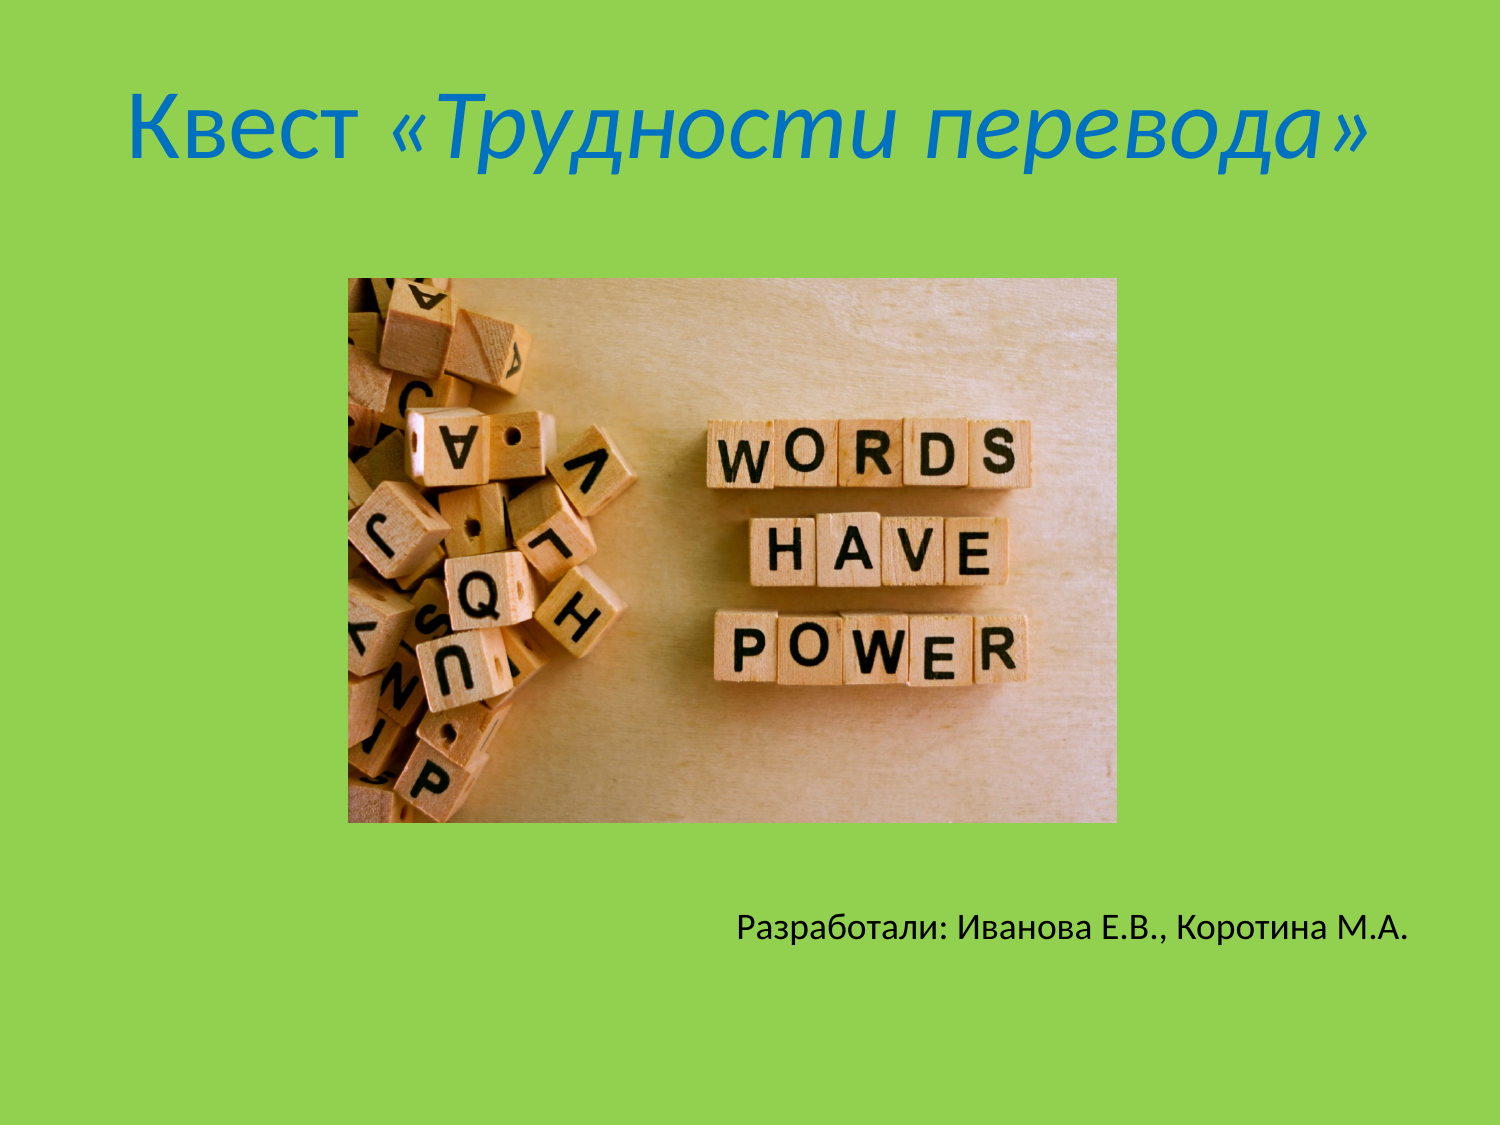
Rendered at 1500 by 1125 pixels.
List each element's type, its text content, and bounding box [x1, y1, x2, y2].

title Квест «Трудности перевода» [76, 42, 1427, 194]
picture [348, 278, 1117, 823]
list Разработали: Иванова Е.В., Коротина М.А. [75, 262, 1425, 1005]
